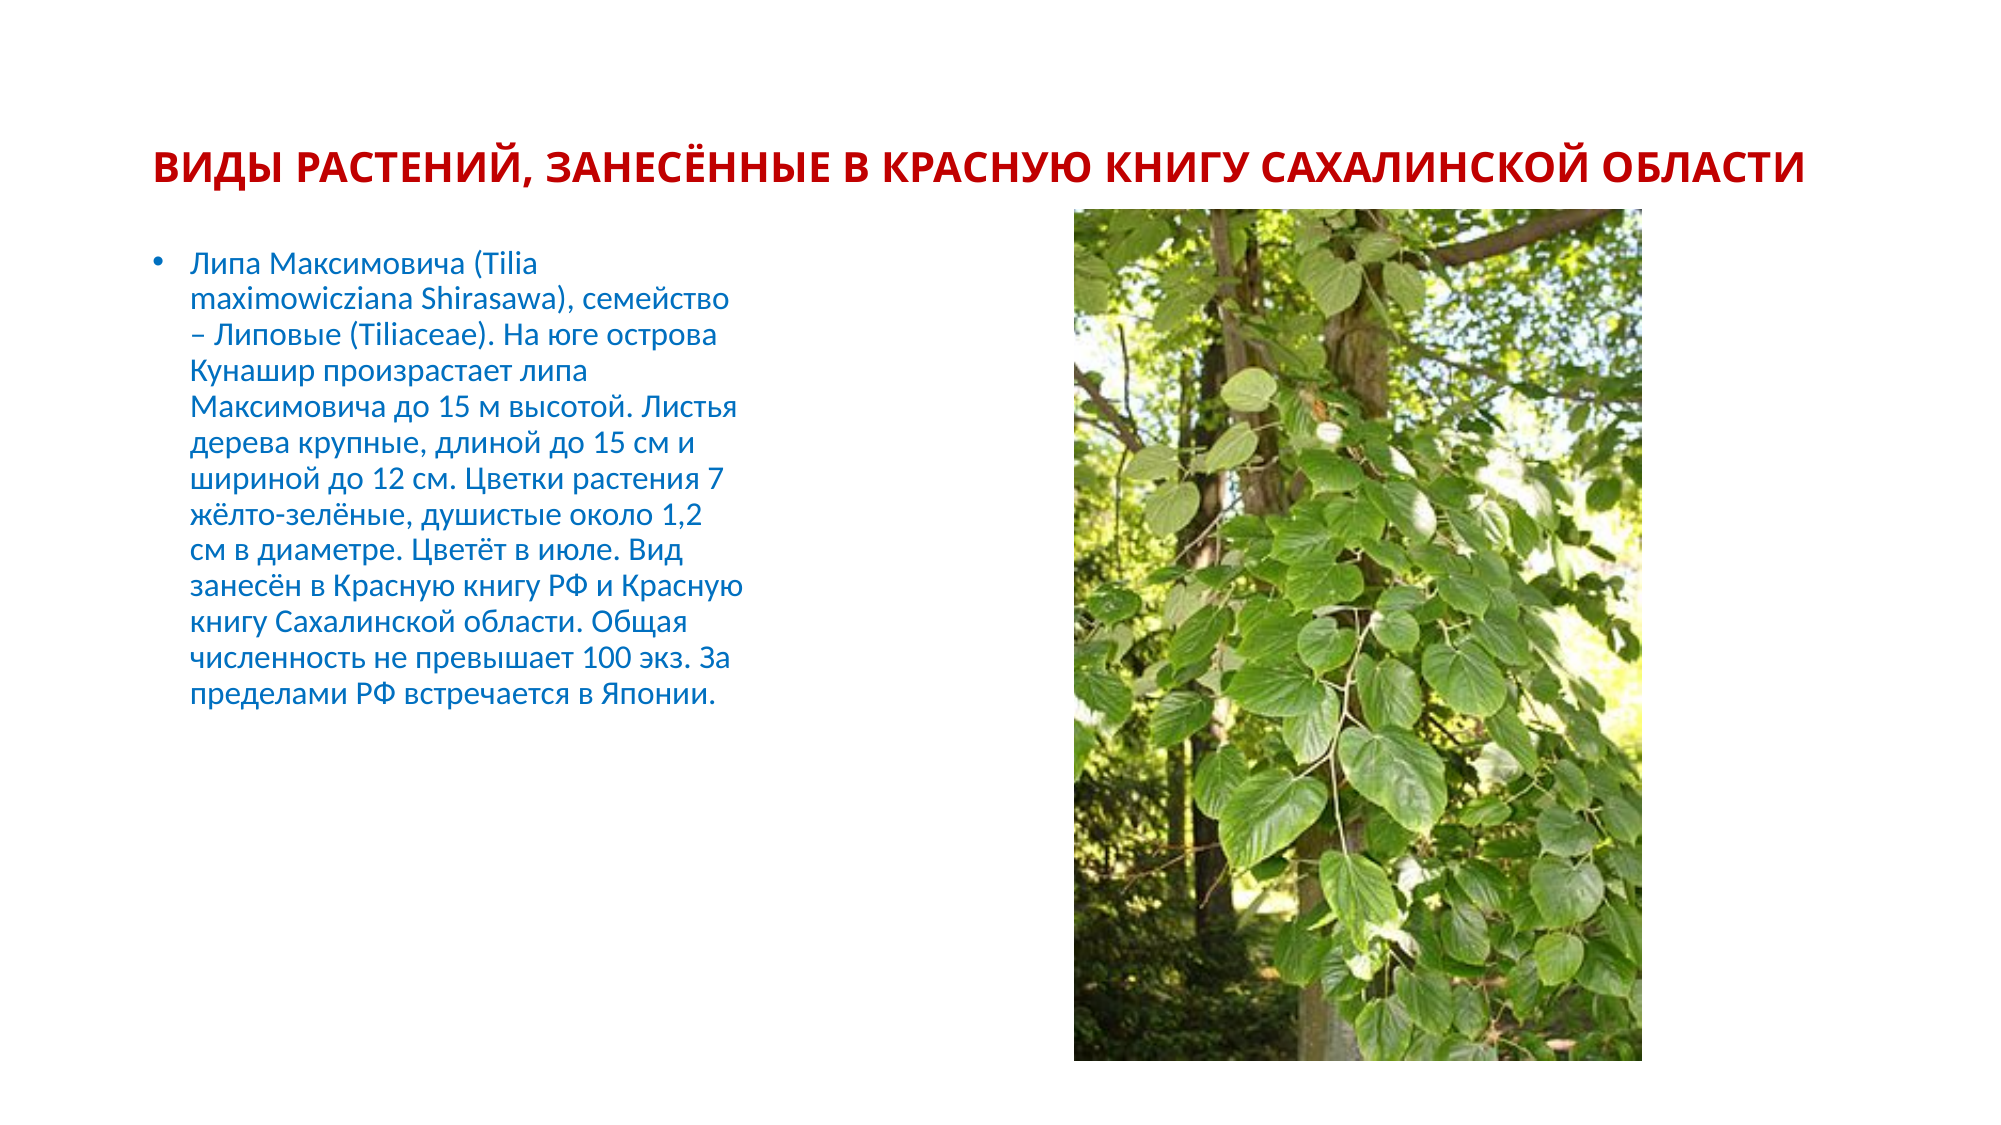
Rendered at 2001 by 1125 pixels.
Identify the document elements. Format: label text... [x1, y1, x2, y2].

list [1074, 209, 1642, 1061]
list Липа Максимовича (Tilia maximowicziana Shirasawa), семейство – Липовые (Tiliaceae). На юге острова Кунашир произрастает липа Максимовича до 15 м высотой. Листья дерева крупные, длиной до 15 см и шириной до 12 см. Цветки растения 7 жёлто-зелёные, душистые около 1,2 см в диаметре. Цветёт в июле. Вид занесён в Красную книгу РФ и Красную книгу Сахалинской области. Общая численность не превышает 100 экз. За пределами РФ встречается в Японии. [137, 237, 762, 1014]
title ВИДЫ РАСТЕНИЙ, ЗАНЕСЁННЫЕ В КРАСНУЮ КНИГУ САХАЛИНСКОЙ ОБЛАСТИ [137, 59, 1863, 278]
